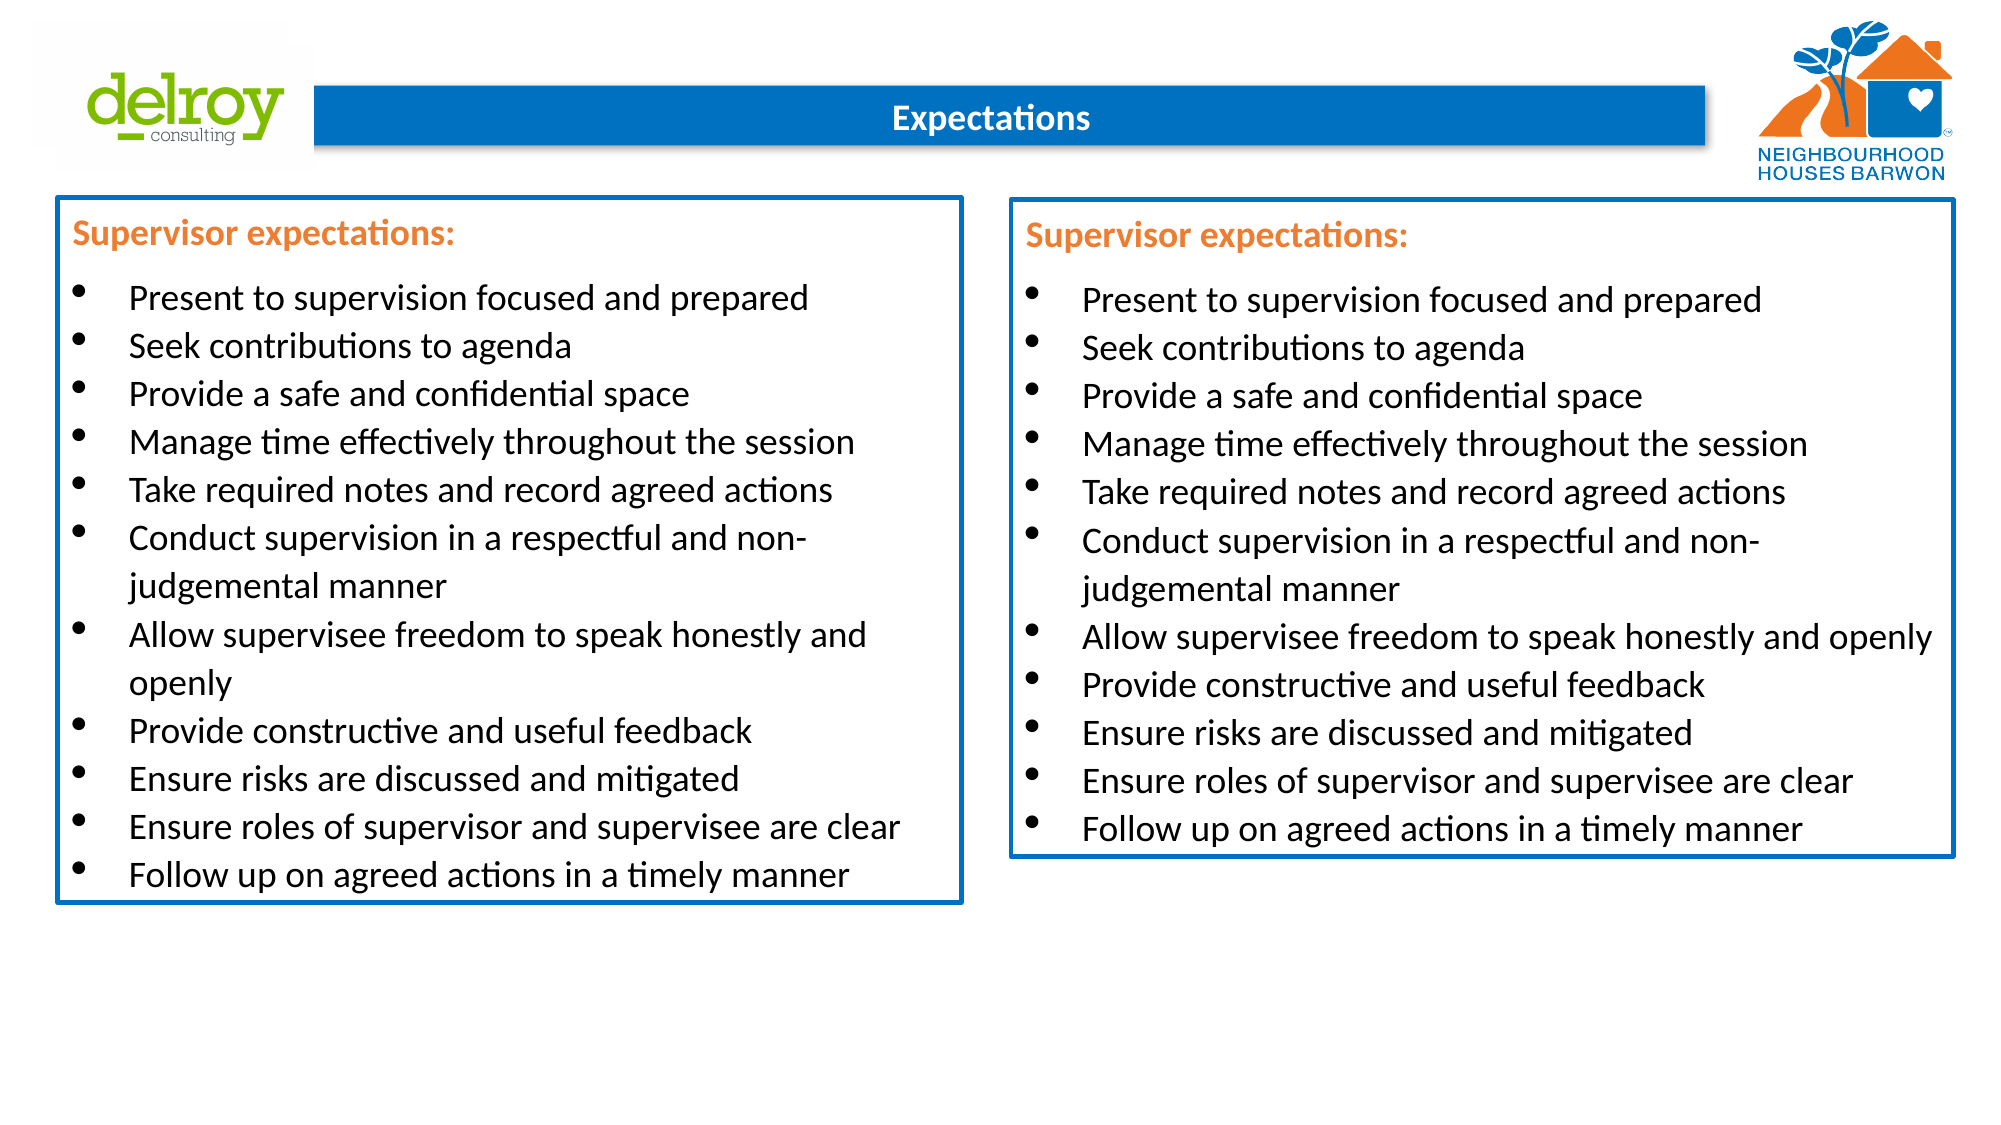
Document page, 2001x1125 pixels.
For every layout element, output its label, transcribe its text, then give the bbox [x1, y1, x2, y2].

picture [1757, 19, 1954, 184]
picture [32, 19, 314, 173]
text_box Expectations [314, 85, 1705, 146]
text_box Supervisor expectations: Present to supervision focused and prepared Seek contributions to agenda Provide a safe and confidential space Manage time effectively throughout the session Take required notes and record agreed actions Conduct supervision in a respectful and non- judgemental manner Allow supervisee freedom to speak honestly and openly Provide constructive and useful feedback Ensure risks are discussed and mitigated Ensure roles of supervisor and supervisee are clear Follow up on agreed actions in a timely manner [1011, 199, 1954, 857]
text_box Supervisor expectations: Present to supervision focused and prepared Seek contributions to agenda Provide a safe and confidential space Manage time effectively throughout the session Take required notes and record agreed actions Conduct supervision in a respectful and non- judgemental manner Allow supervisee freedom to speak honestly and openly Provide constructive and useful feedback Ensure risks are discussed and mitigated Ensure roles of supervisor and supervisee are clear Follow up on agreed actions in a timely manner [57, 197, 962, 903]
